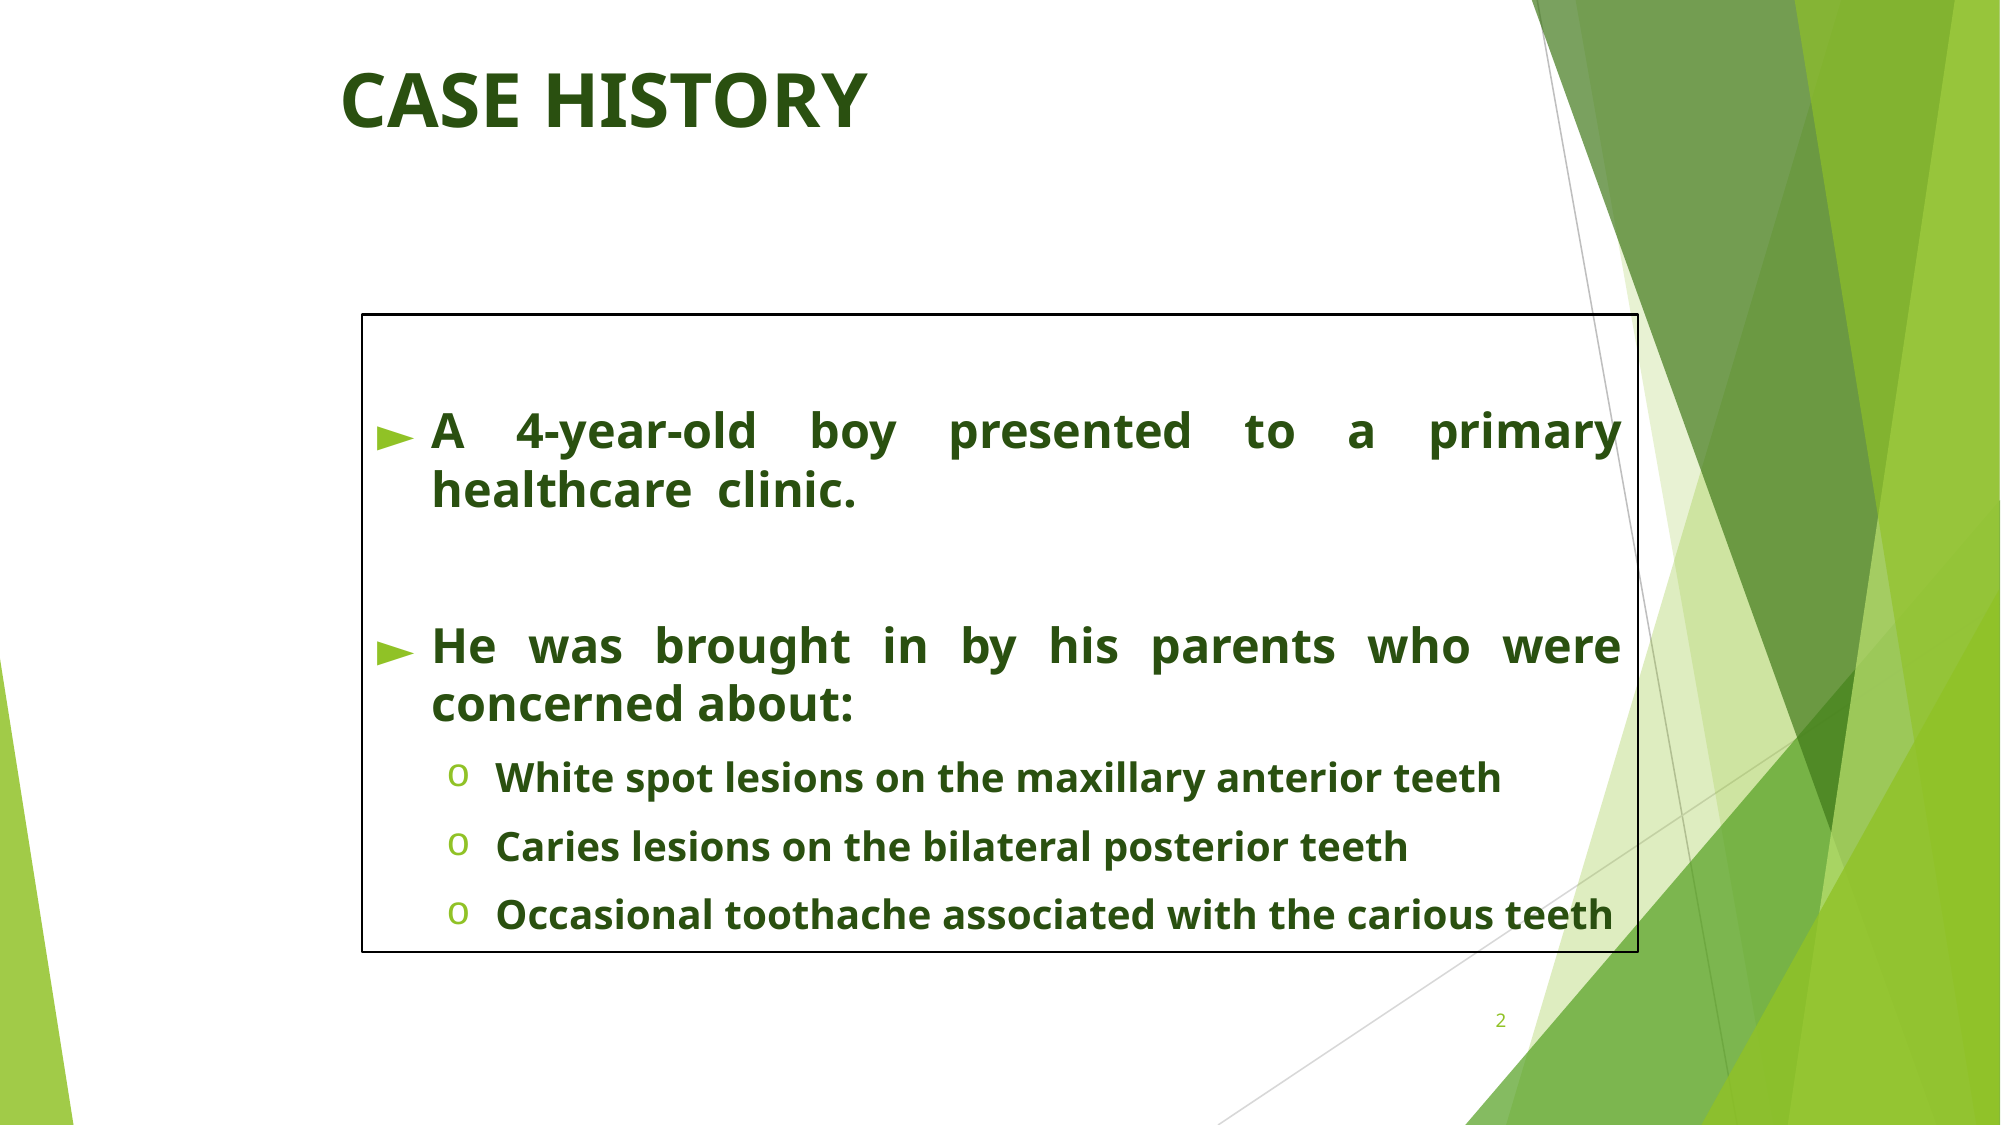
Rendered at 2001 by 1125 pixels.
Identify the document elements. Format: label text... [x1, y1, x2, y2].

slide_number 2 [1409, 991, 1522, 1051]
title CASE HISTORY [324, 45, 1675, 185]
list A 4-year-old boy presented to a primary healthcare clinic. He was brought in by his parents who were concerned about: White spot lesions on the maxillary anterior teeth Caries lesions on the bilateral posterior teeth Occasional toothache associated with the carious teeth [362, 314, 1638, 953]
